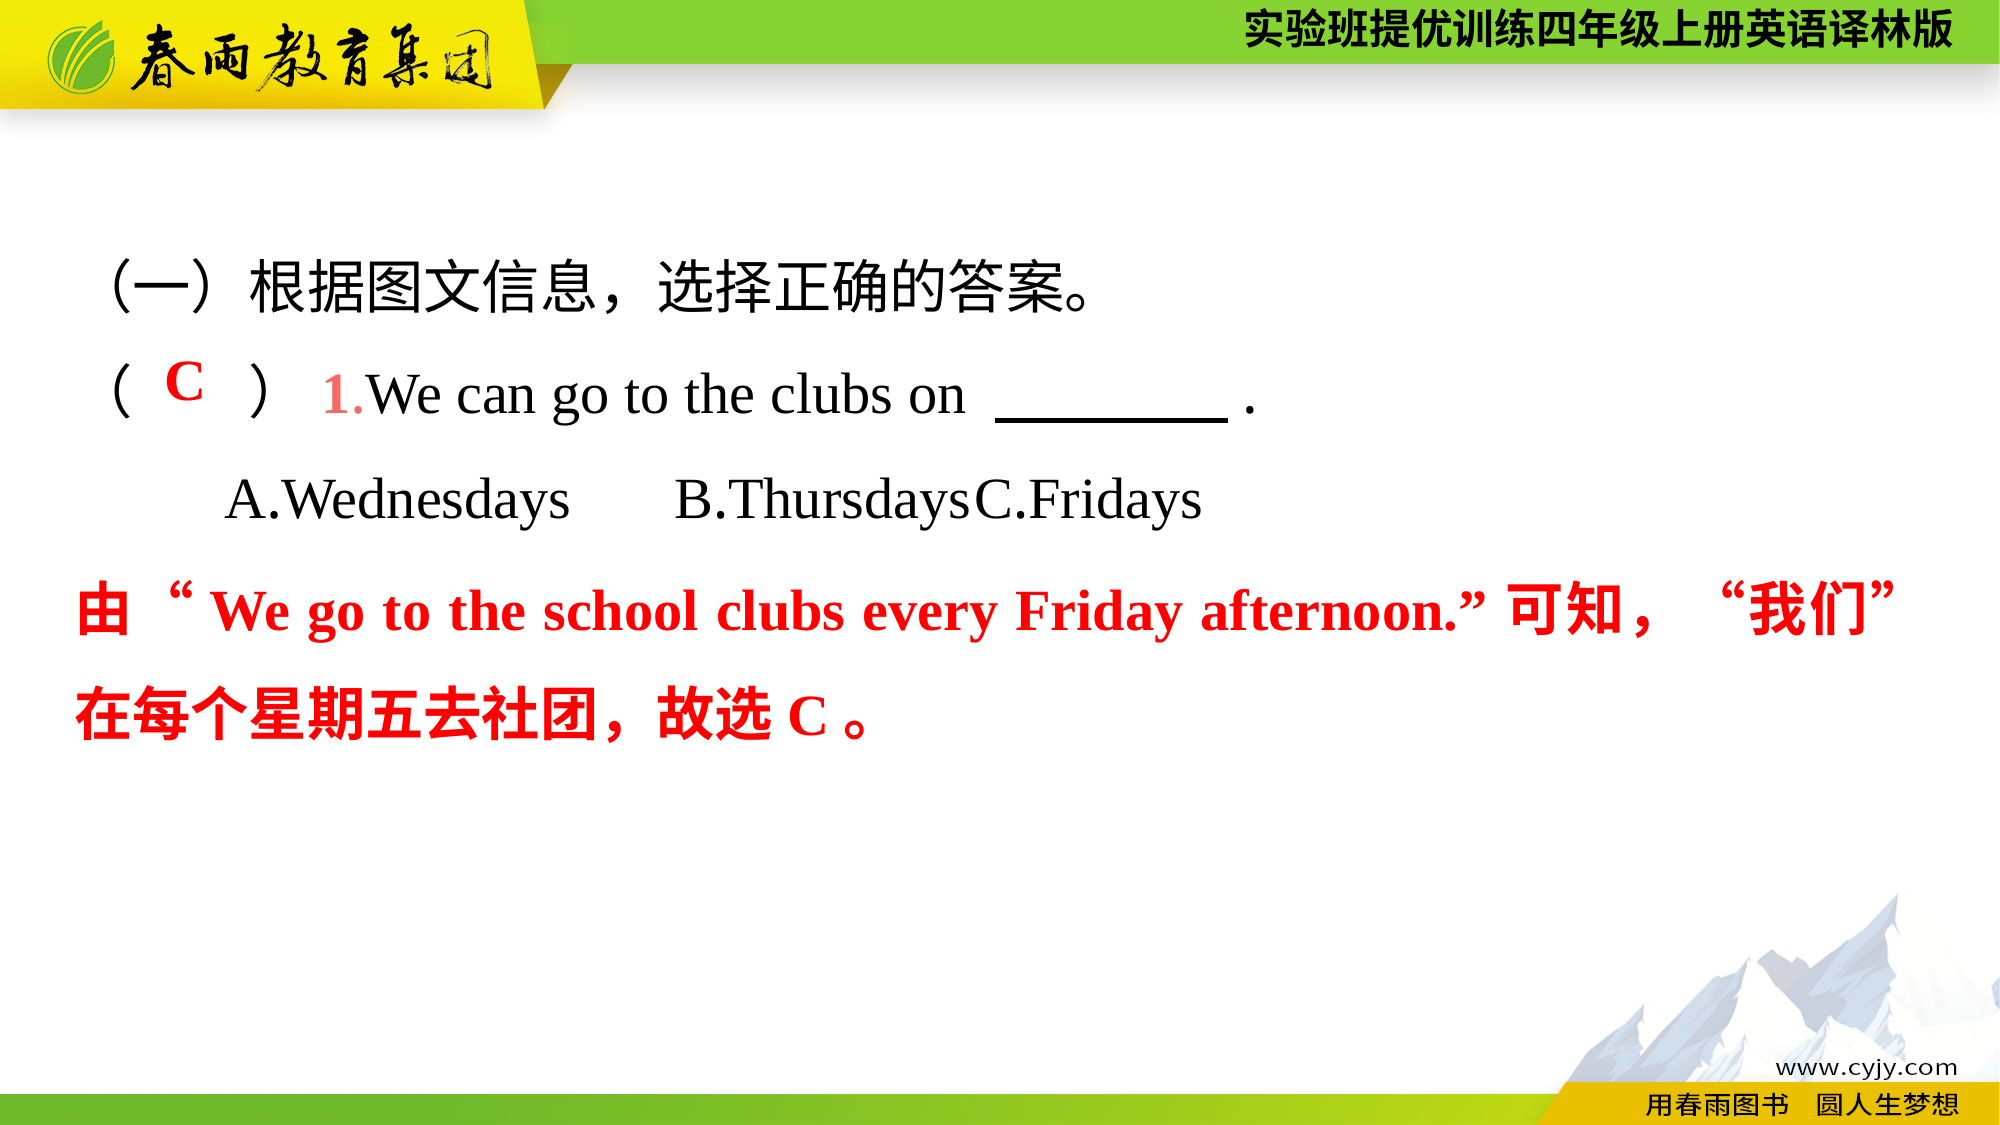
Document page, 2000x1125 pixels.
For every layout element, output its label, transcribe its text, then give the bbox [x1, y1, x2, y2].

picture [0, 0, 2000, 1125]
text_box 由“We go to the school clubs every Friday afternoon.”可知，“我们”在每个星期五去社团，故选C。 [59, 530, 1944, 755]
list （一）根据图文信息，选择正确的答案。 （ ）1.We can go to the clubs on . A.Wednesdays B.Thursdays C.Fridays [59, 208, 1944, 528]
text_box C [149, 335, 222, 420]
